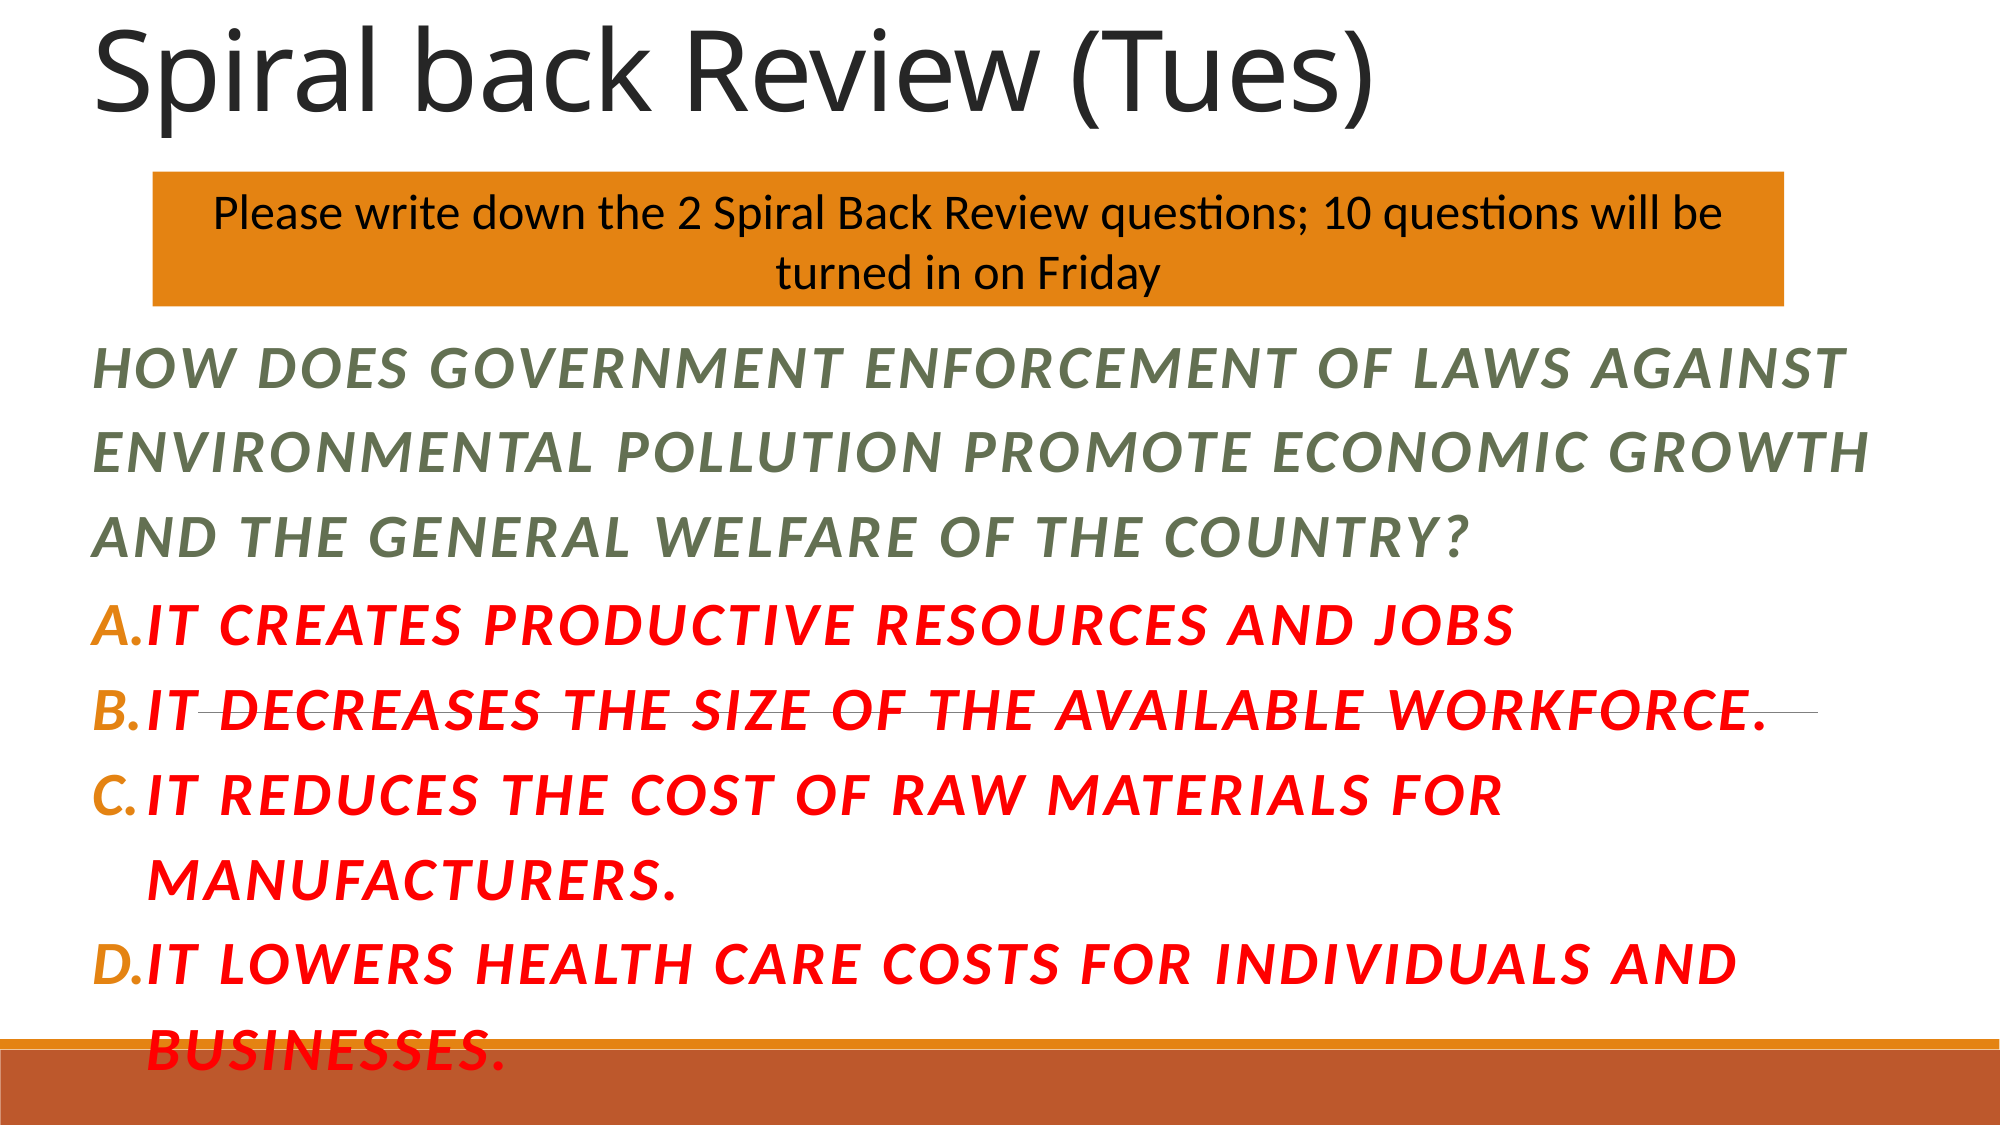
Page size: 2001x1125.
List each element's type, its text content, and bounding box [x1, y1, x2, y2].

text_box Please write down the 2 Spiral Back Review questions; 10 questions will be turned in on Friday [152, 171, 1785, 307]
title Spiral back Review (Tues) [77, 0, 1940, 143]
subtitle How does government enforcement of laws against environmental pollution promote economic growth and the general welfare of the country? It creates productive resources and jobs It decreases the size of the available workforce. It reduces the cost of raw materials for manufacturers. It lowers health care costs for individuals and businesses. [77, 308, 1961, 1107]
